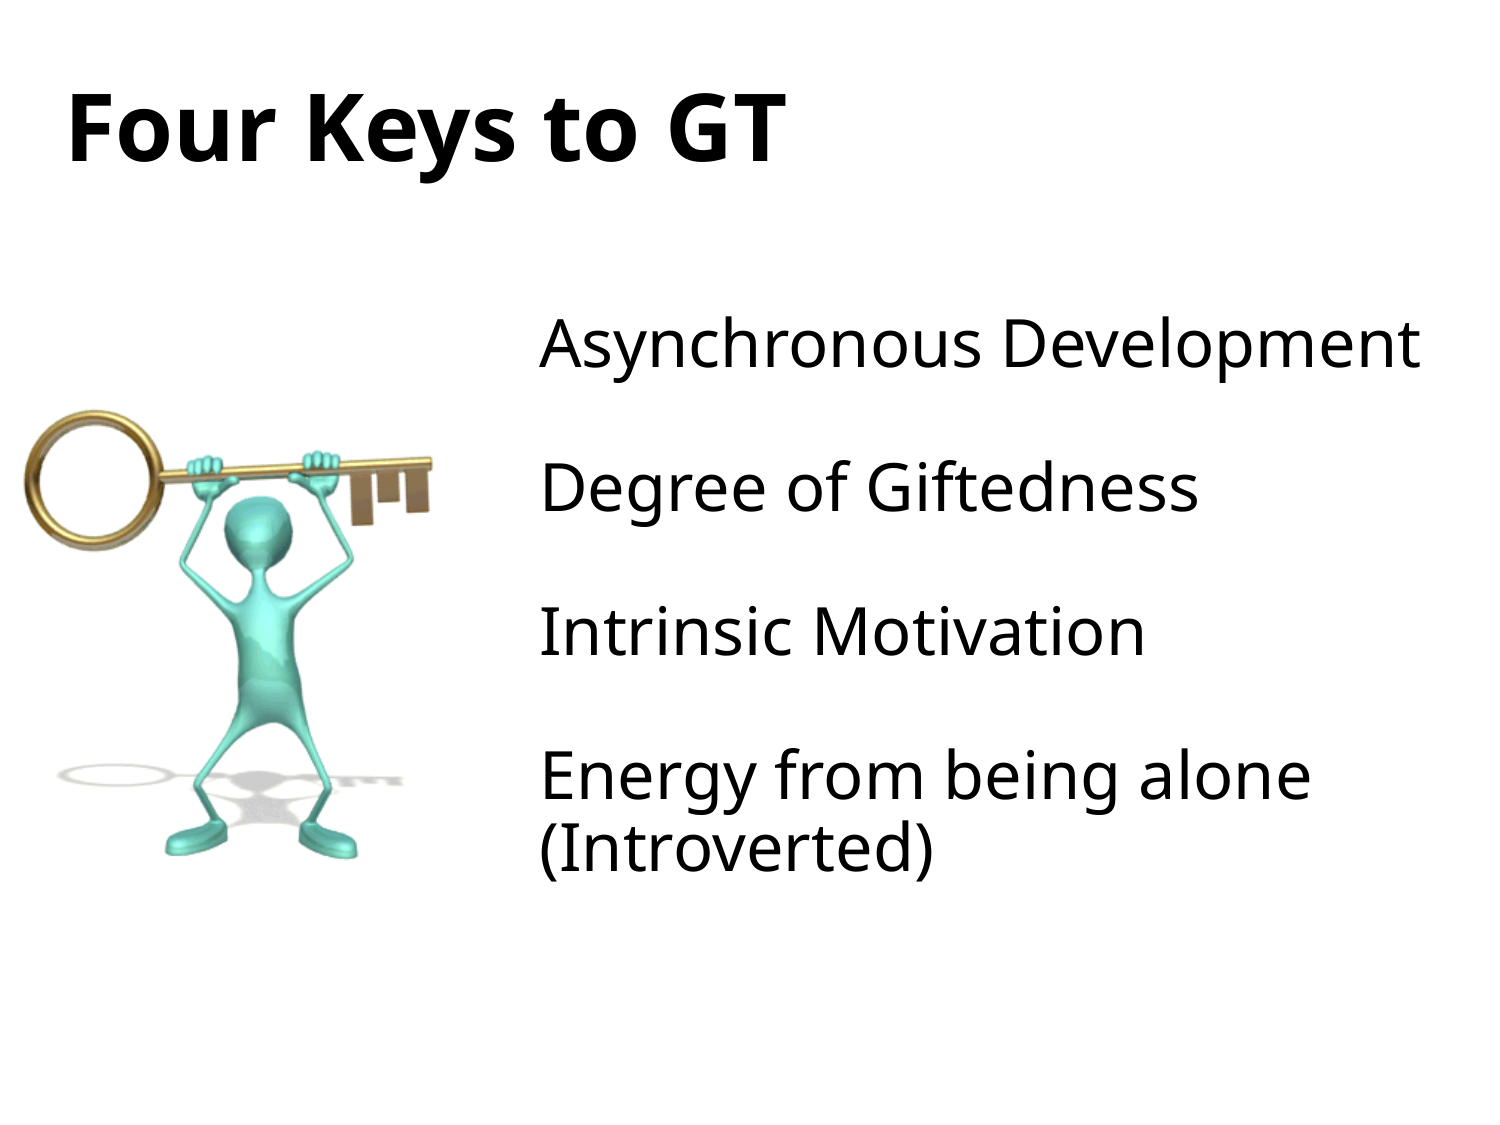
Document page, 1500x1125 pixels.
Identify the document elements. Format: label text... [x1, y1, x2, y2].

picture [0, 312, 503, 884]
list Asynchronous Development Degree of Giftedness Intrinsic Motivation Energy from being alone (Introverted) [525, 302, 1500, 1005]
title Four Keys to GT [50, 50, 1450, 188]
